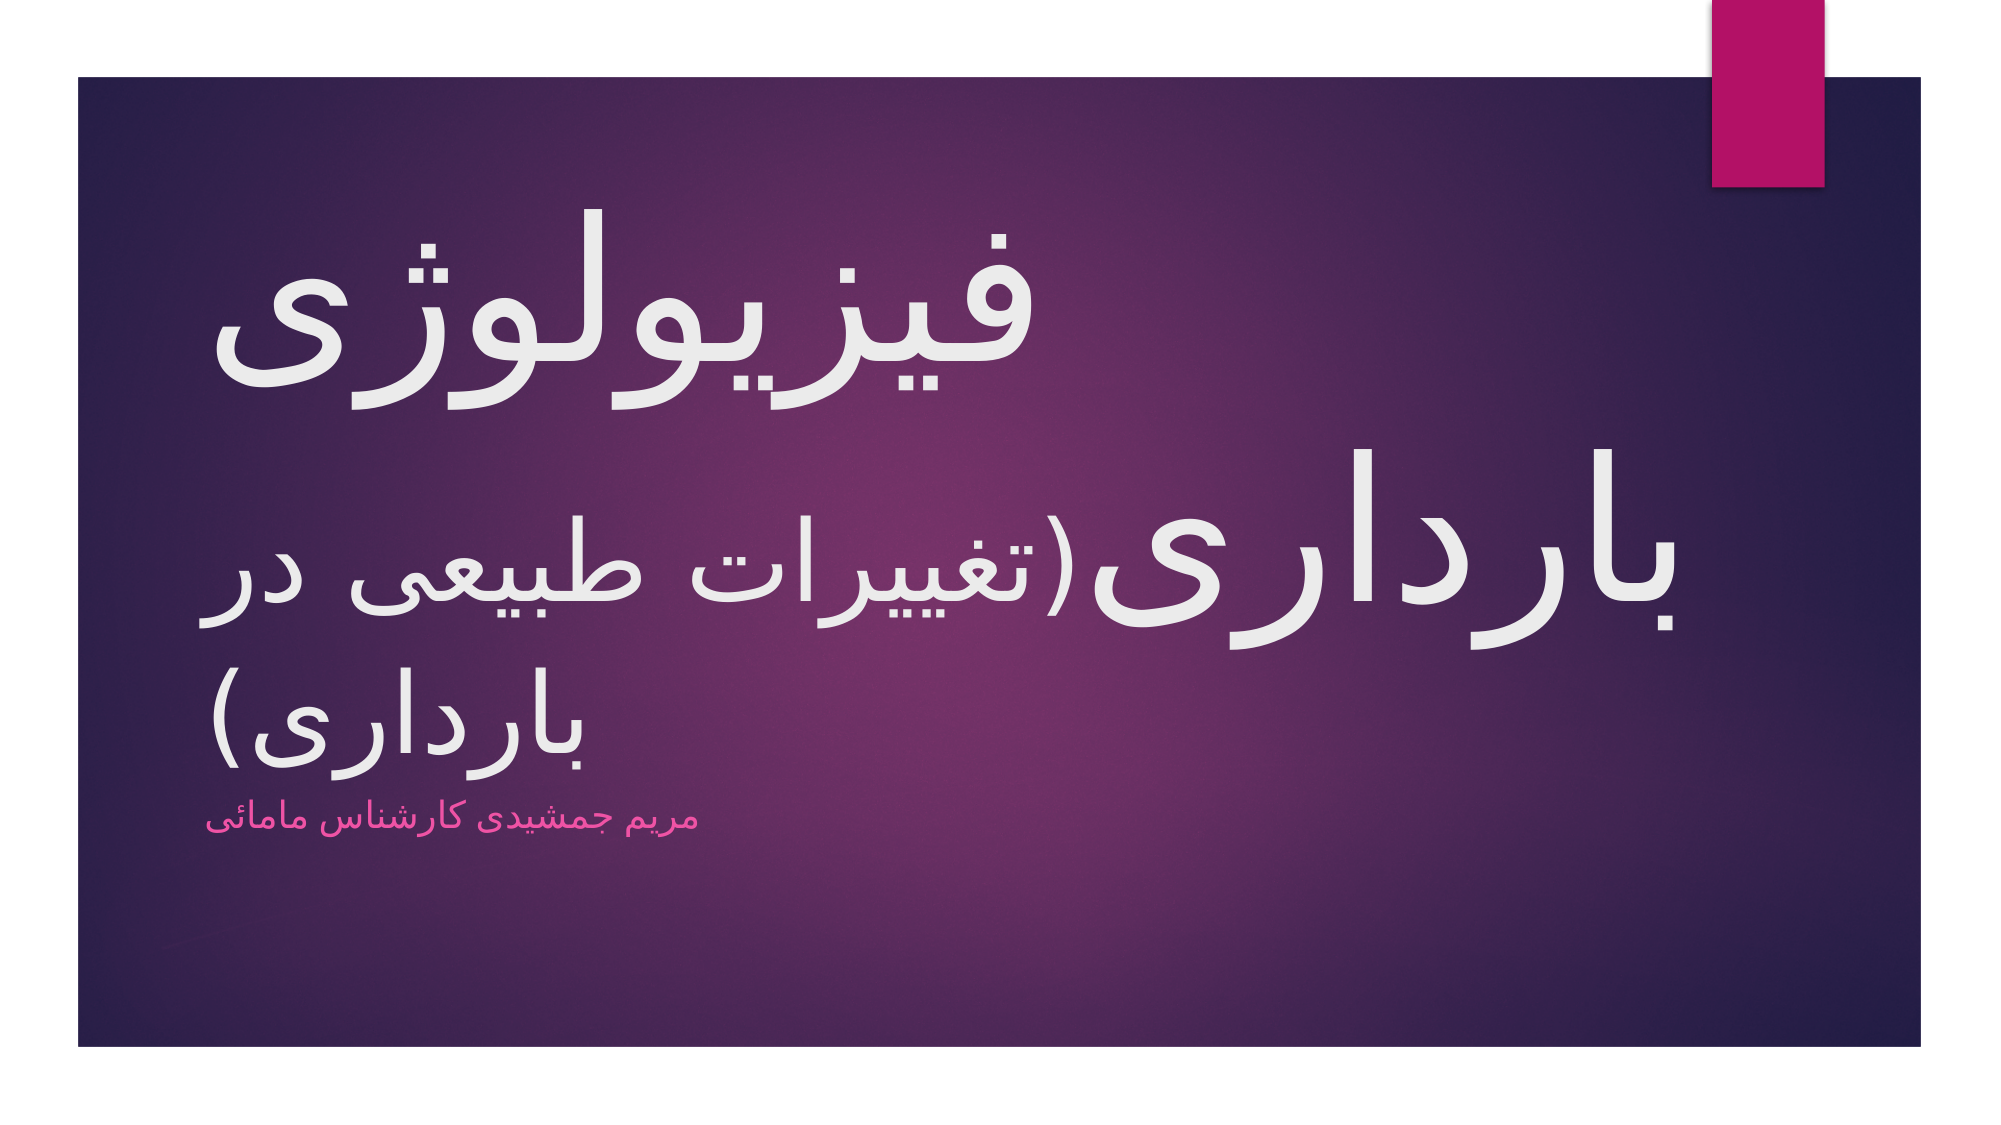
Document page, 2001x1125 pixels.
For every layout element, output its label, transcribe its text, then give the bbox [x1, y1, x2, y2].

subtitle مریم جمشیدی کارشناس مامائی [189, 783, 1638, 925]
title فیزیولوژی بارداری(تغییرات طبیعی در بارداری) [189, 344, 1883, 784]
